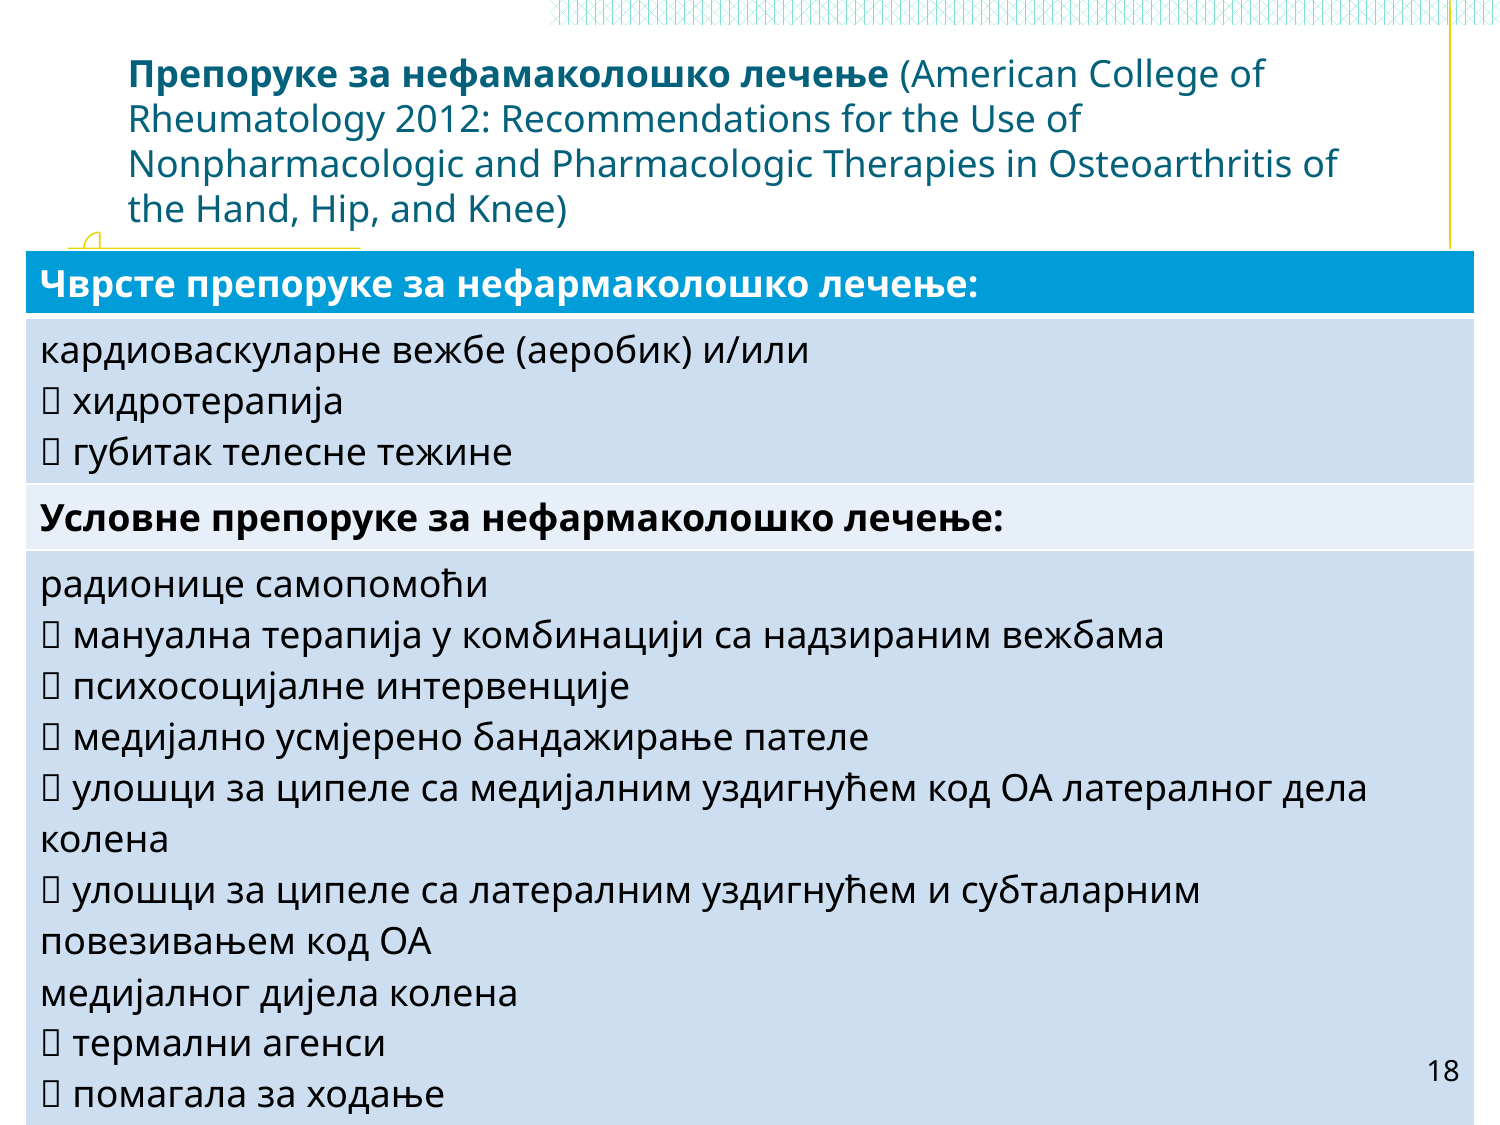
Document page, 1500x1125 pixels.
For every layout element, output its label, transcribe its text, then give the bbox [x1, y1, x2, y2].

table_cell радионице самопомоћи  мануална терапија у комбинацији са надзираним вежбама  психосоцијалне интервенције  медијално усмјерено бандажирање пателе  улошци за ципеле са медијалним уздигнућем код ОА латералног дела колена  улошци за ципеле са латералним уздигнућем и субталарним повезивањем код ОА медијалног дијела колена  термални агенси  помагала за ходање  Таи Чи програми  традиционална кинеска акупунктура *  ТЕНС* [26, 551, 1474, 1125]
table_cell Условне препоруке за нефармаколошко лечење: [26, 485, 1474, 549]
table_cell кардиоваскуларне вежбе (аеробик) и/или  хидротерапија  губитак телесне тежине [26, 319, 1474, 483]
slide_number 18 [1162, 1025, 1475, 1100]
table_header Чврсте препоруке за нефармаколошко лечење: [26, 251, 1474, 313]
title Препоруке за нефамаколошко лечење (American College of Rheumatology 2012: Recommendations for the Use of Nonpharmacologic and Pharmacologic Therapies in Osteoarthritis of the Hand, Hip, and Knee) [112, 49, 1388, 238]
